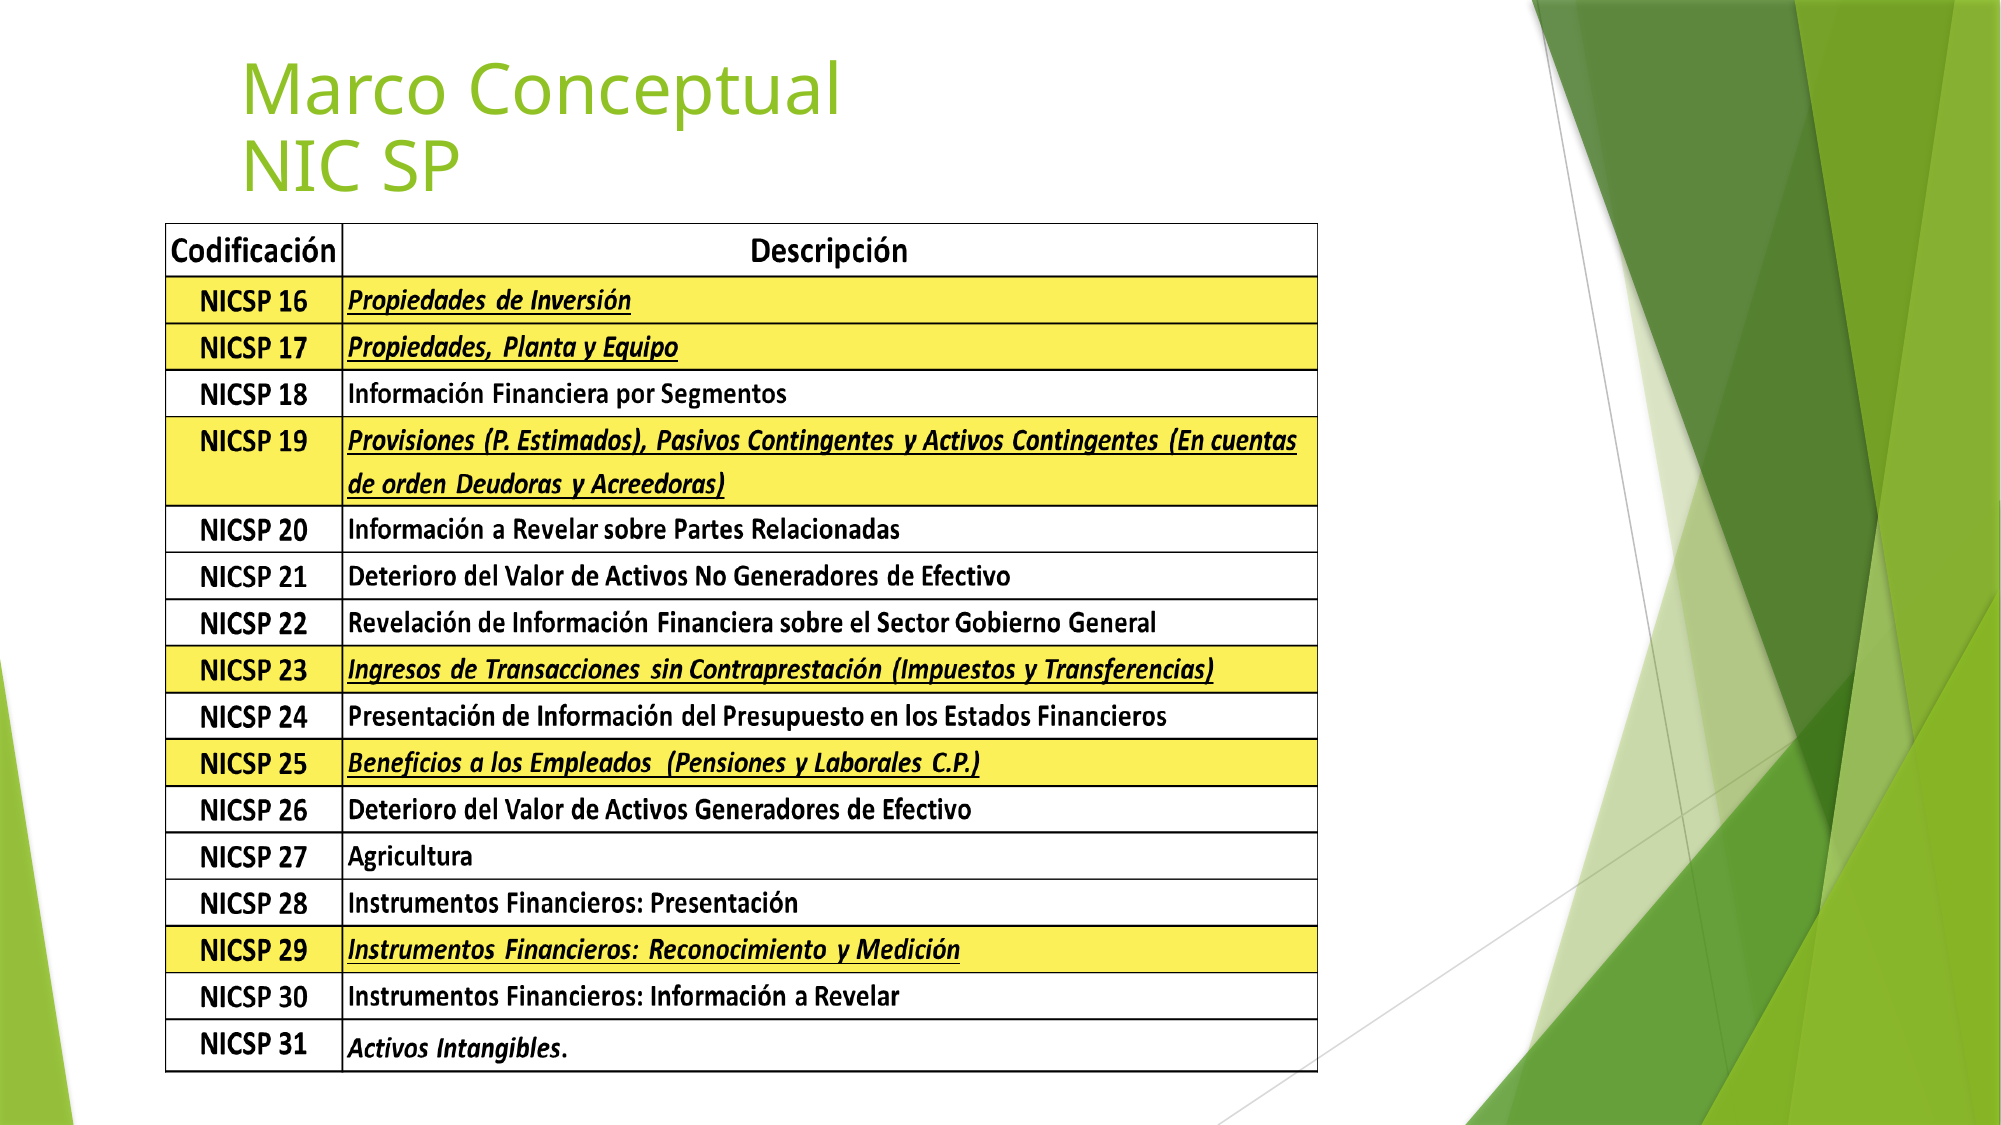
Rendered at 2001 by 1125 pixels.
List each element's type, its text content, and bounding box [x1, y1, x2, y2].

picture [164, 215, 1318, 1090]
title Marco Conceptual NIC SP [225, 35, 1484, 214]
